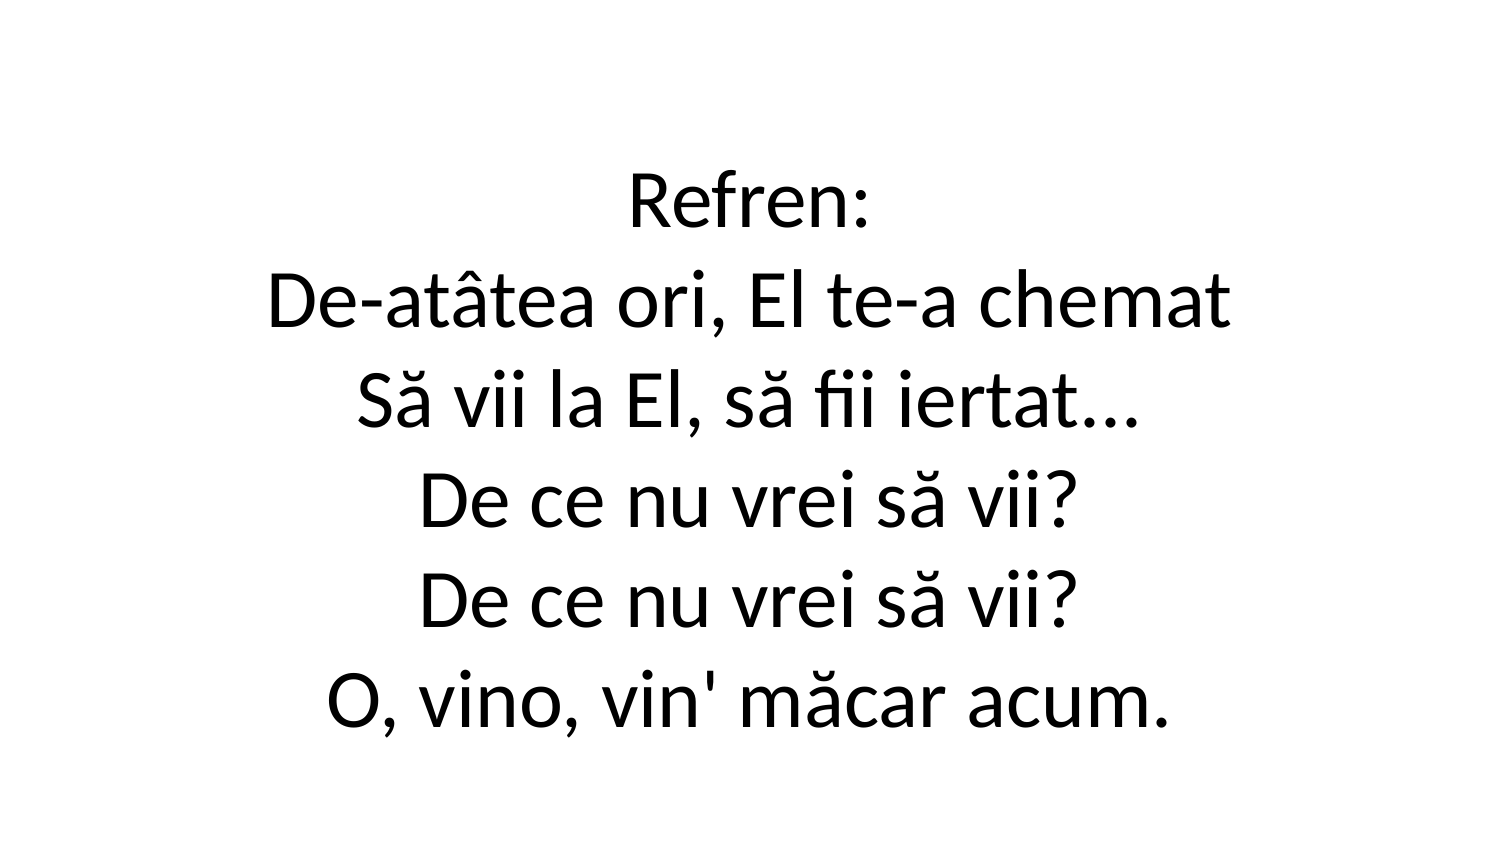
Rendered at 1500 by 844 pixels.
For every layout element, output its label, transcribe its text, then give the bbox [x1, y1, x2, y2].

text_box Refren: De-atâtea ori, El te-a chemat Să vii la El, să fii iertat... De ce nu vrei să vii? De ce nu vrei să vii? O, vino, vin' măcar acum. [251, 92, 1249, 752]
